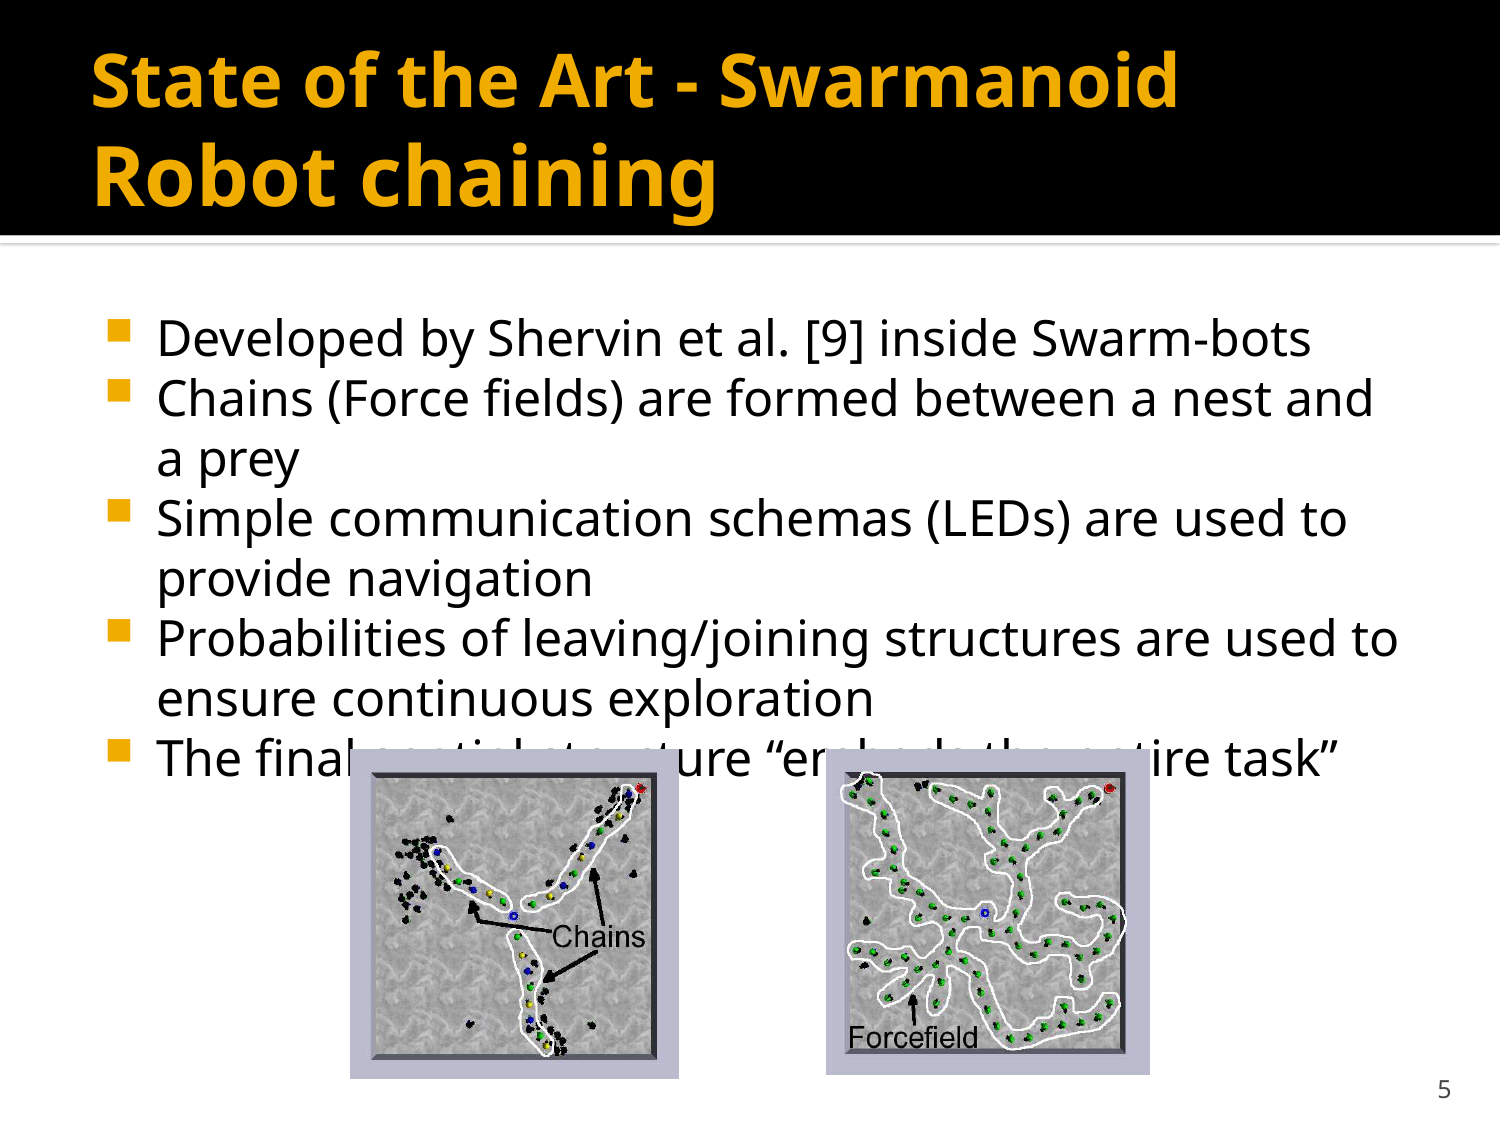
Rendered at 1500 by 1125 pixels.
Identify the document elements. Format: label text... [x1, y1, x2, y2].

title State of the Art - Swarmanoid Robot chaining [75, 25, 1425, 231]
list Developed by Shervin et al. [9] inside Swarm-bots Chains (Force fields) are formed between a nest and a prey Simple communication schemas (LEDs) are used to provide navigation Probabilities of leaving/joining structures are used to ensure continuous exploration The final spatial structure “embeds the entire task” [75, 291, 1425, 1050]
slide_number 5 [1345, 1062, 1467, 1108]
picture [349, 749, 679, 1079]
picture [824, 749, 1150, 1075]
